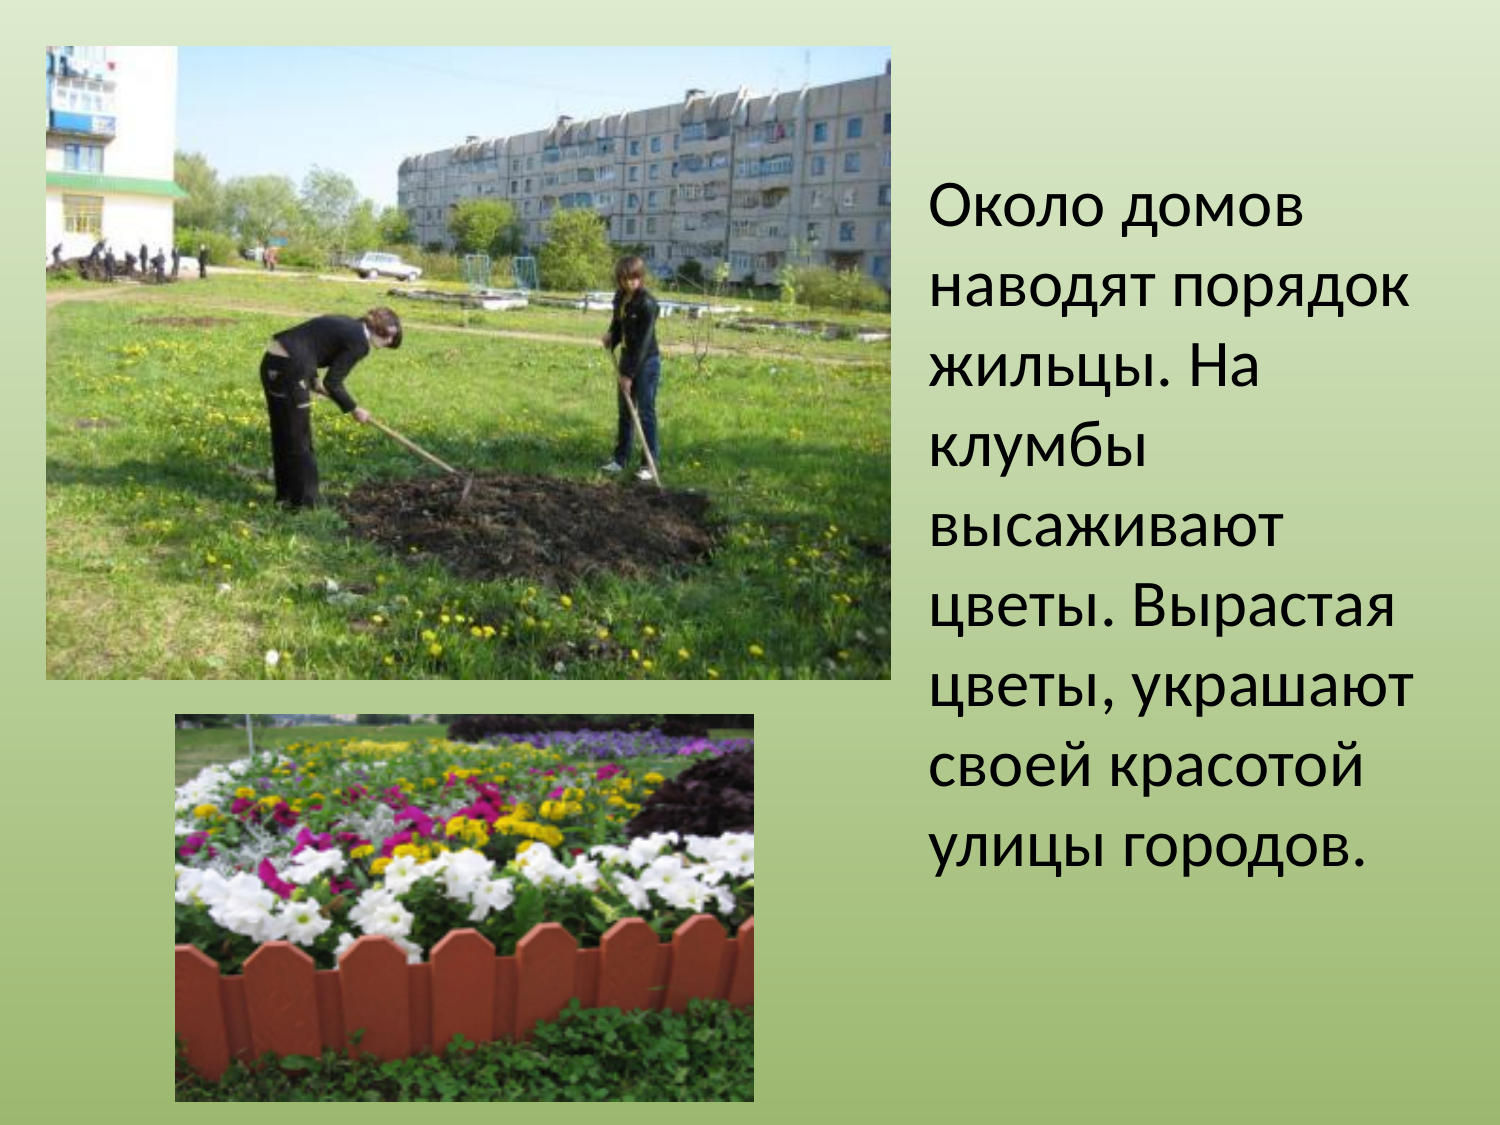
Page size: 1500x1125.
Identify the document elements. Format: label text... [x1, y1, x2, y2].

picture [175, 714, 755, 1102]
picture [46, 46, 891, 680]
text_box Около домов наводят порядок жильцы. На клумбы высаживают цветы. Вырастая цветы, украшают своей красотой улицы городов. [913, 152, 1453, 887]
